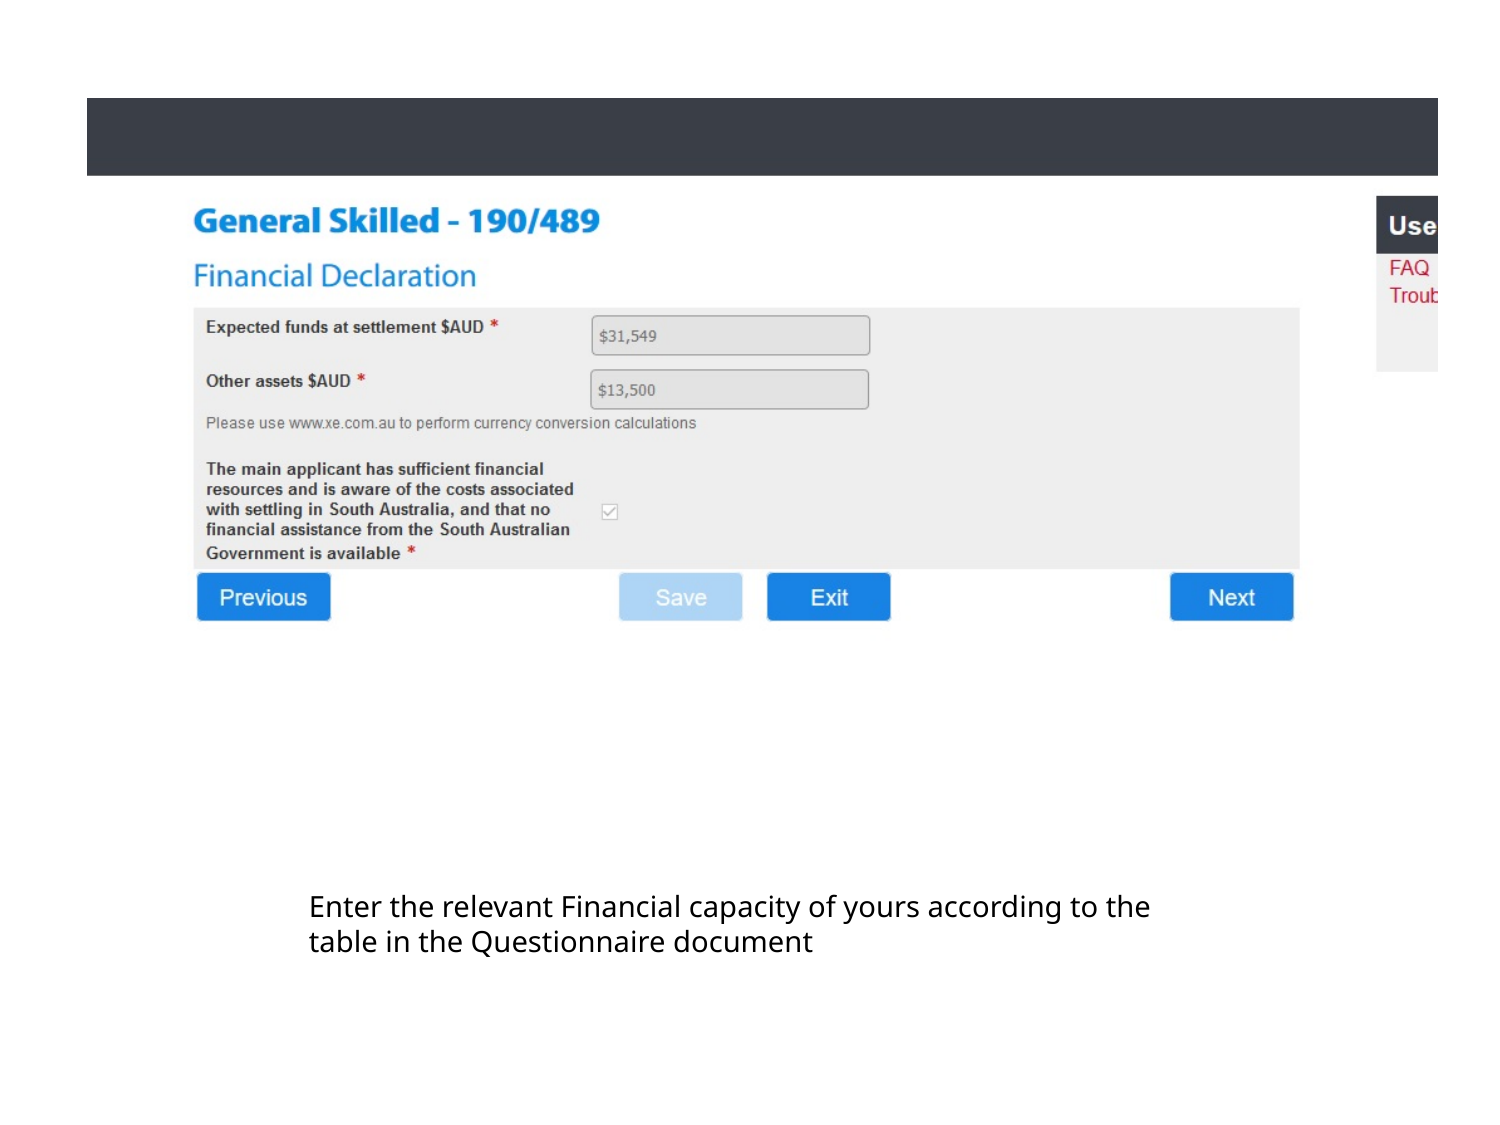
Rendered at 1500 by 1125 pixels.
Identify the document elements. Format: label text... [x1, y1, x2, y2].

list Enter the relevant Financial capacity of yours according to the table in the Questionnaire document [294, 880, 1194, 1013]
picture [87, 98, 1438, 760]
